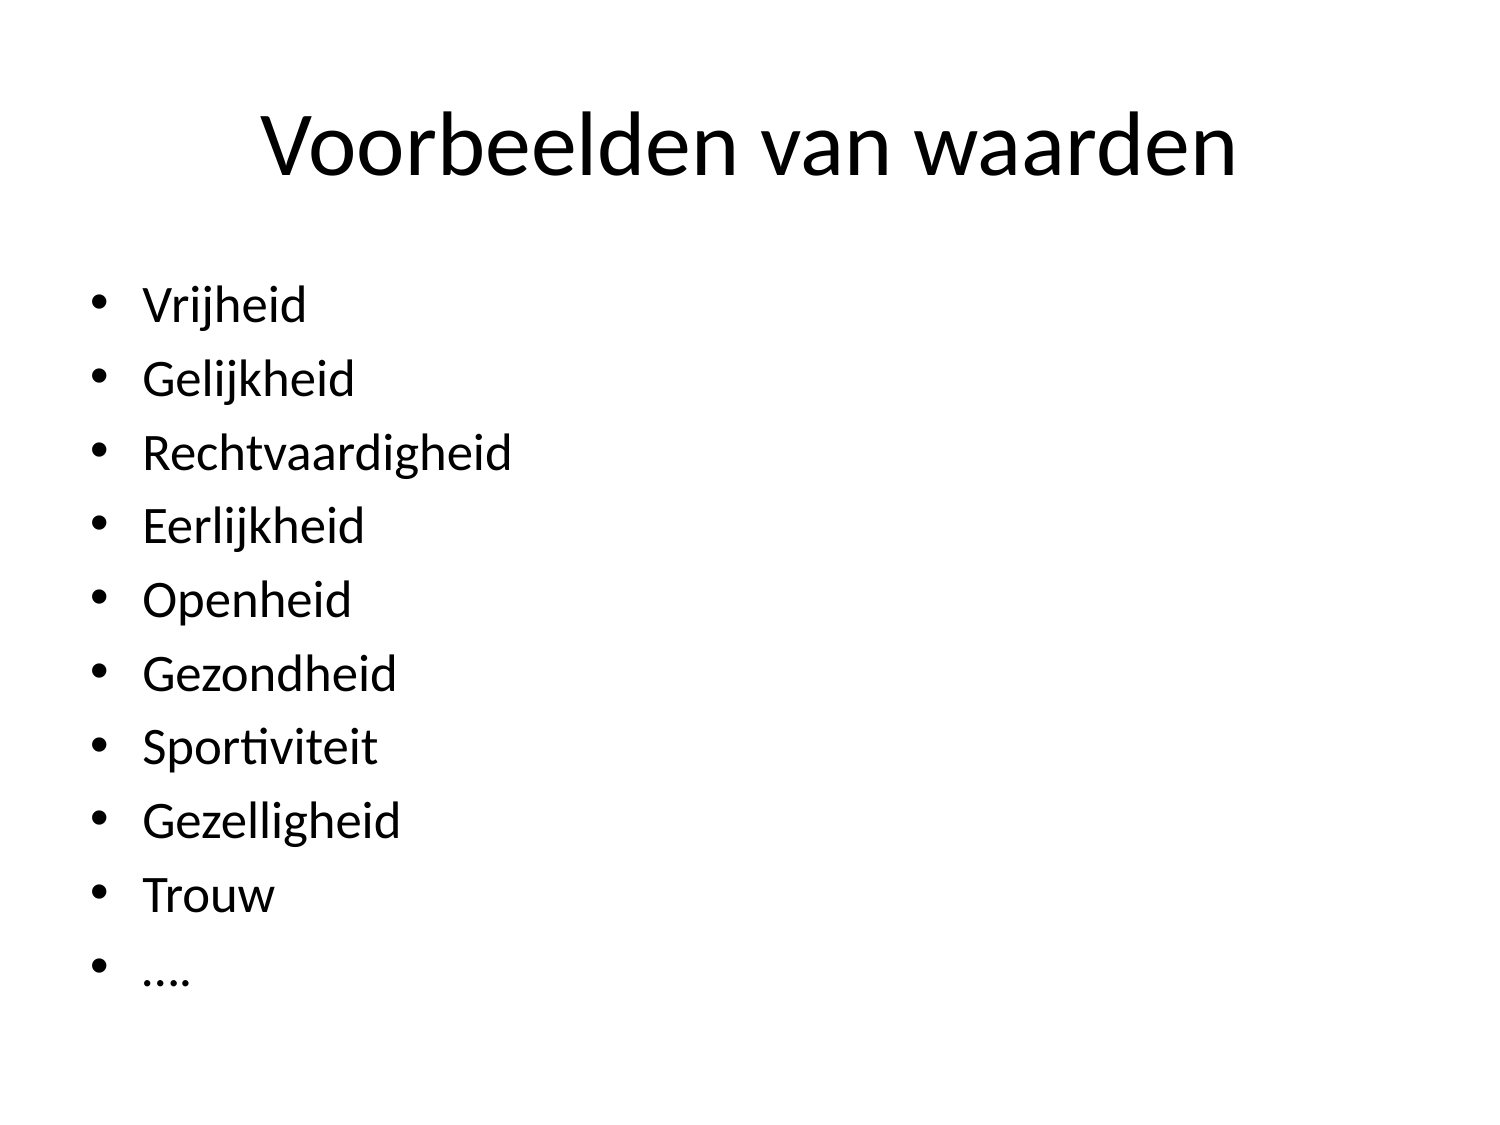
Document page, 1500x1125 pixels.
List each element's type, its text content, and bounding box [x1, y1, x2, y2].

list Vrijheid Gelijkheid Rechtvaardigheid Eerlijkheid Openheid Gezondheid Sportiviteit Gezelligheid Trouw …. [75, 262, 1425, 1005]
title Voorbeelden van waarden [75, 45, 1425, 233]
